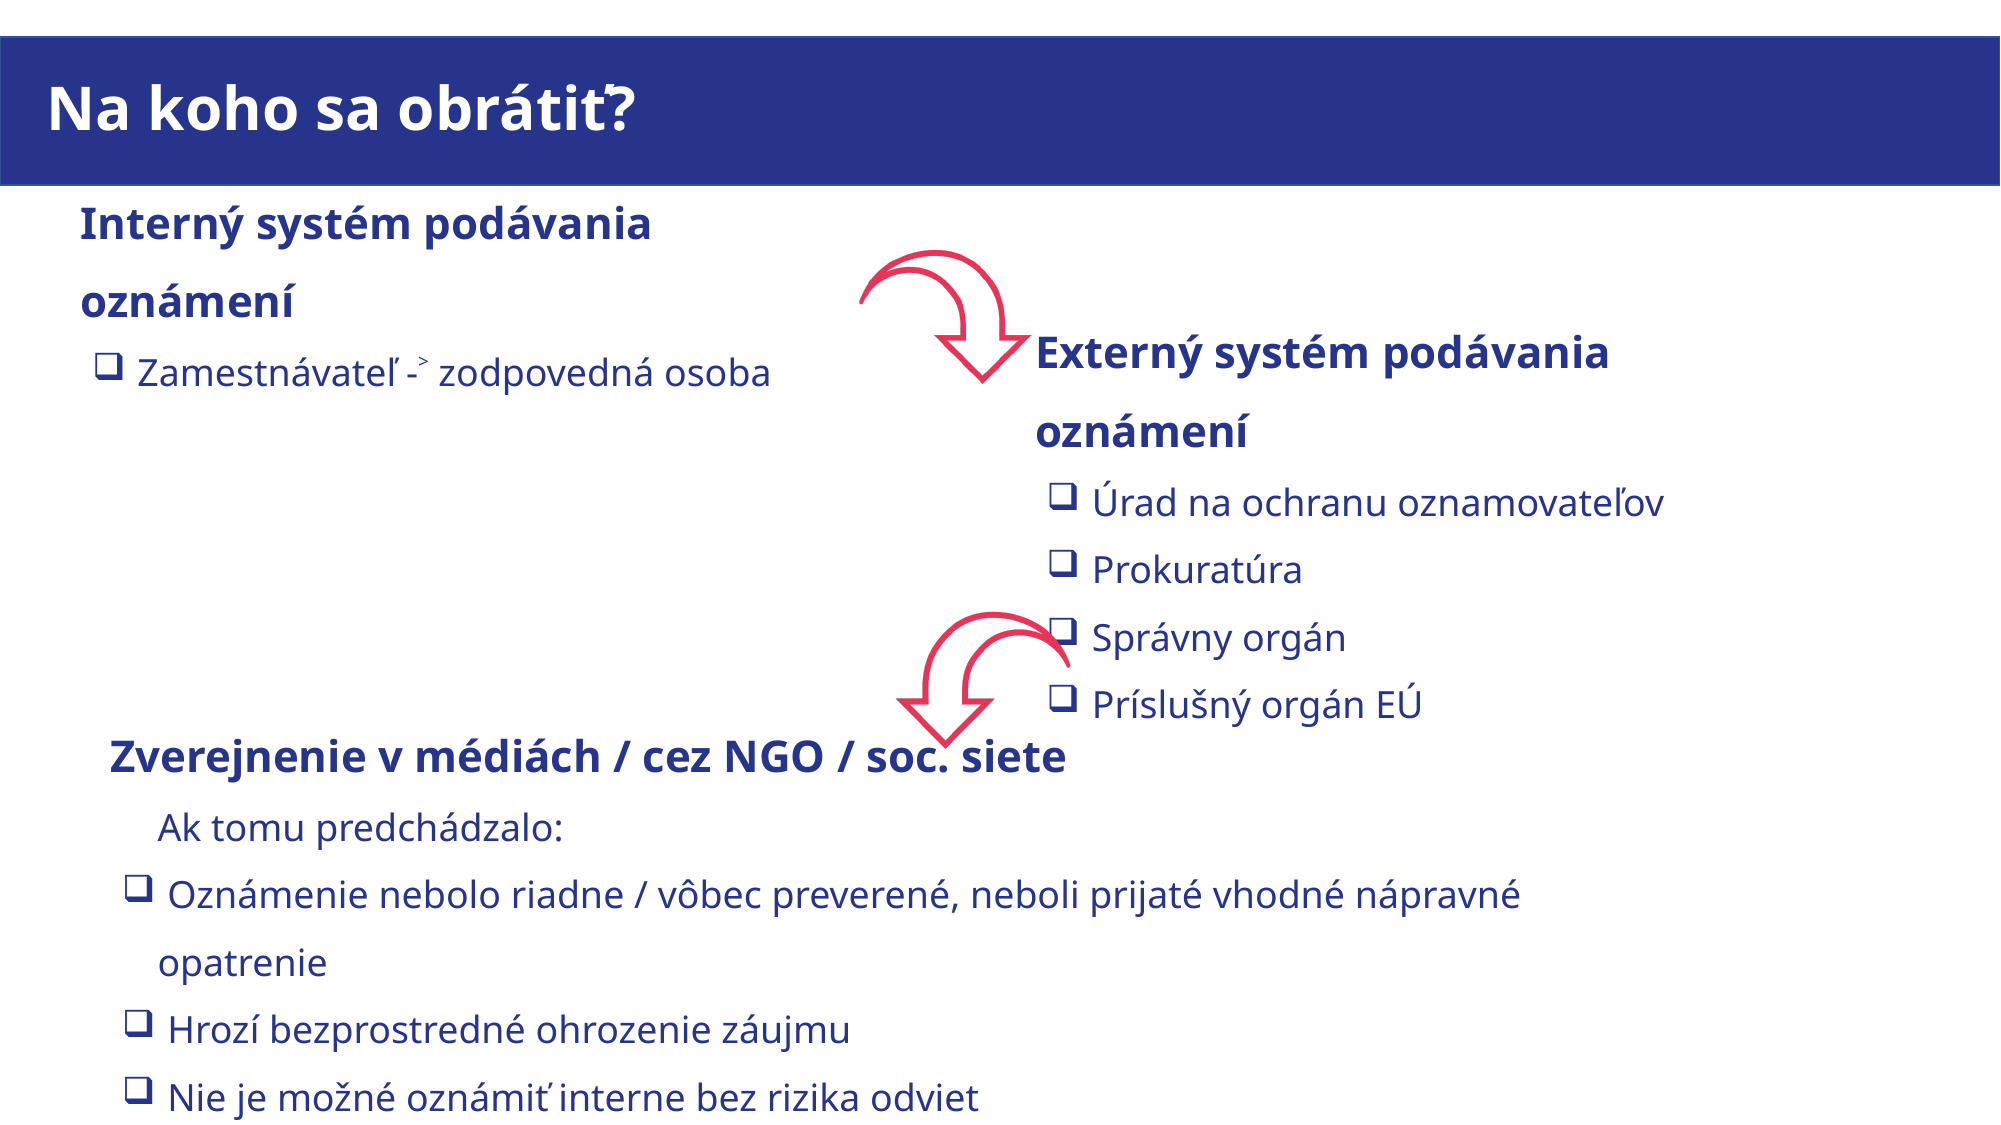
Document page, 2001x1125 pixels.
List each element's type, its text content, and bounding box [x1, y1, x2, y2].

picture [890, 588, 1080, 779]
text_box Interný systém podávania oznámení Zamestnávateľ -˃ zodpovedná osoba [65, 207, 892, 357]
text_box Externý systém podávania oznámení Úrad na ochranu oznamovateľov Prokuratúra Správny orgán Príslušný orgán EÚ [1019, 437, 1847, 587]
text_box Zverejnenie v médiách / cez NGO / soc. siete Ak tomu predchádzalo: Oznámenie nebolo riadne / vôbec preverené, neboli prijaté vhodné nápravné opatrenie Hrozí bezprostredné ohrozenie záujmu Nie je možné oznámiť interne bez rizika odviet [95, 835, 1684, 985]
text_box Na koho sa obrátiť? [0, 36, 2000, 186]
picture [850, 223, 1037, 410]
